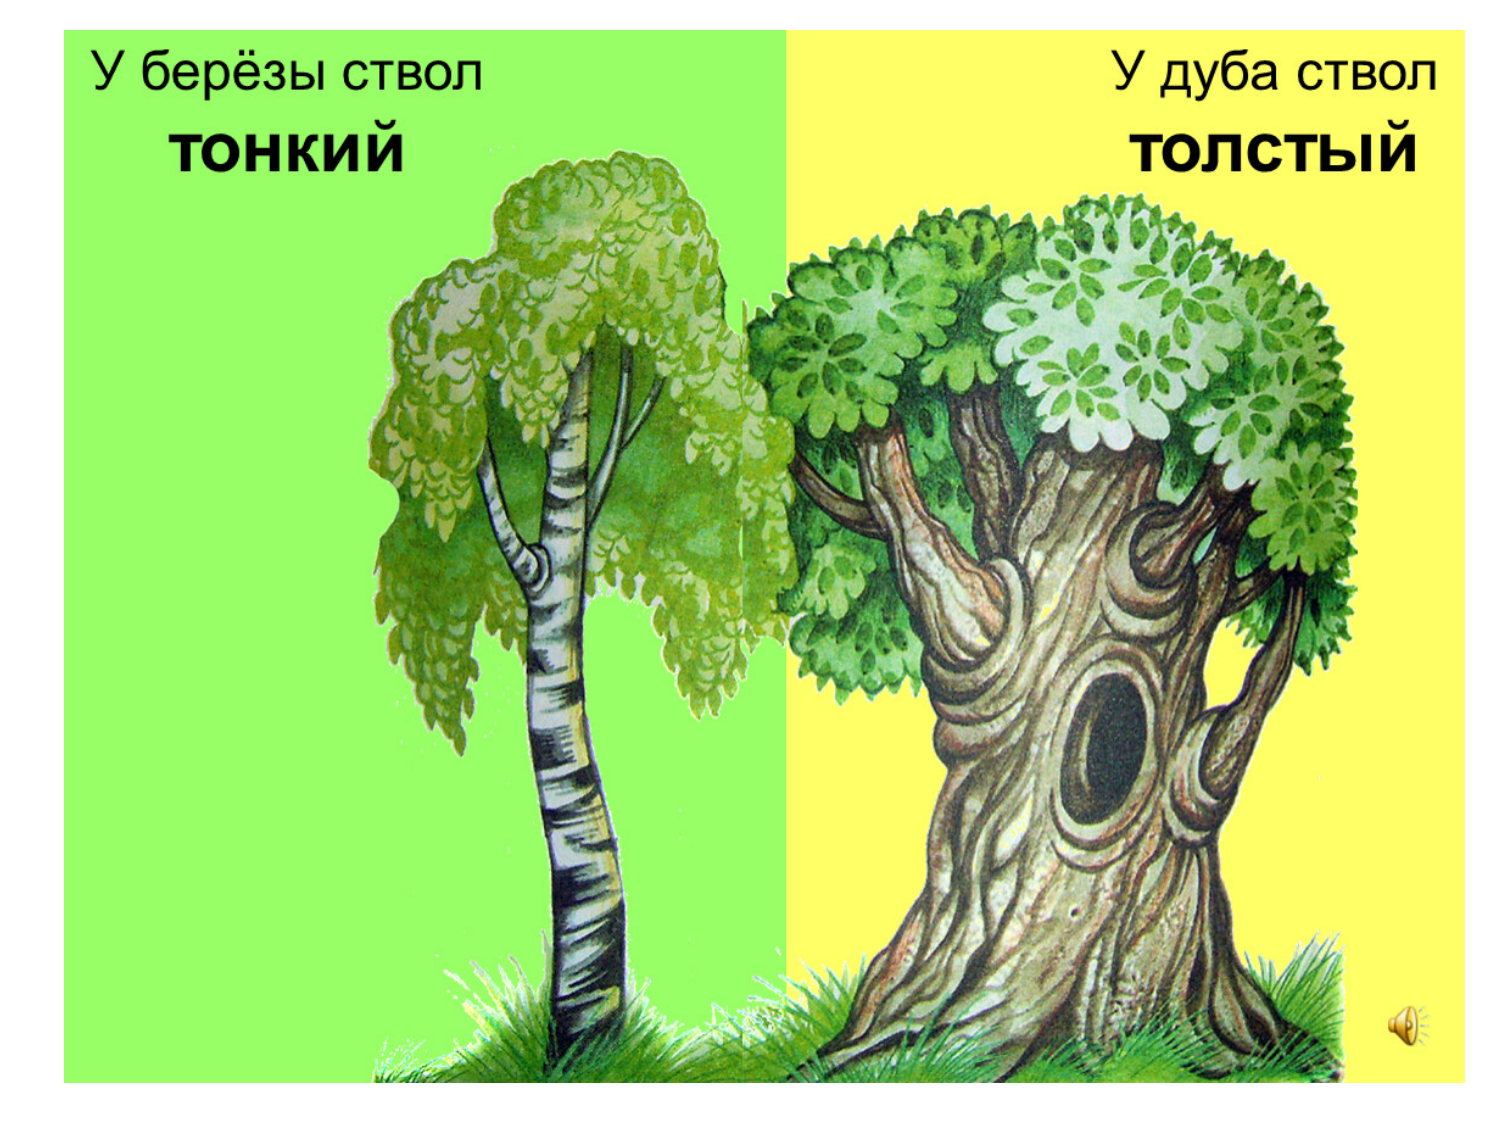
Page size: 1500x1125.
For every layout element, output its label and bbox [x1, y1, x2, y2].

picture [64, 30, 1465, 1083]
